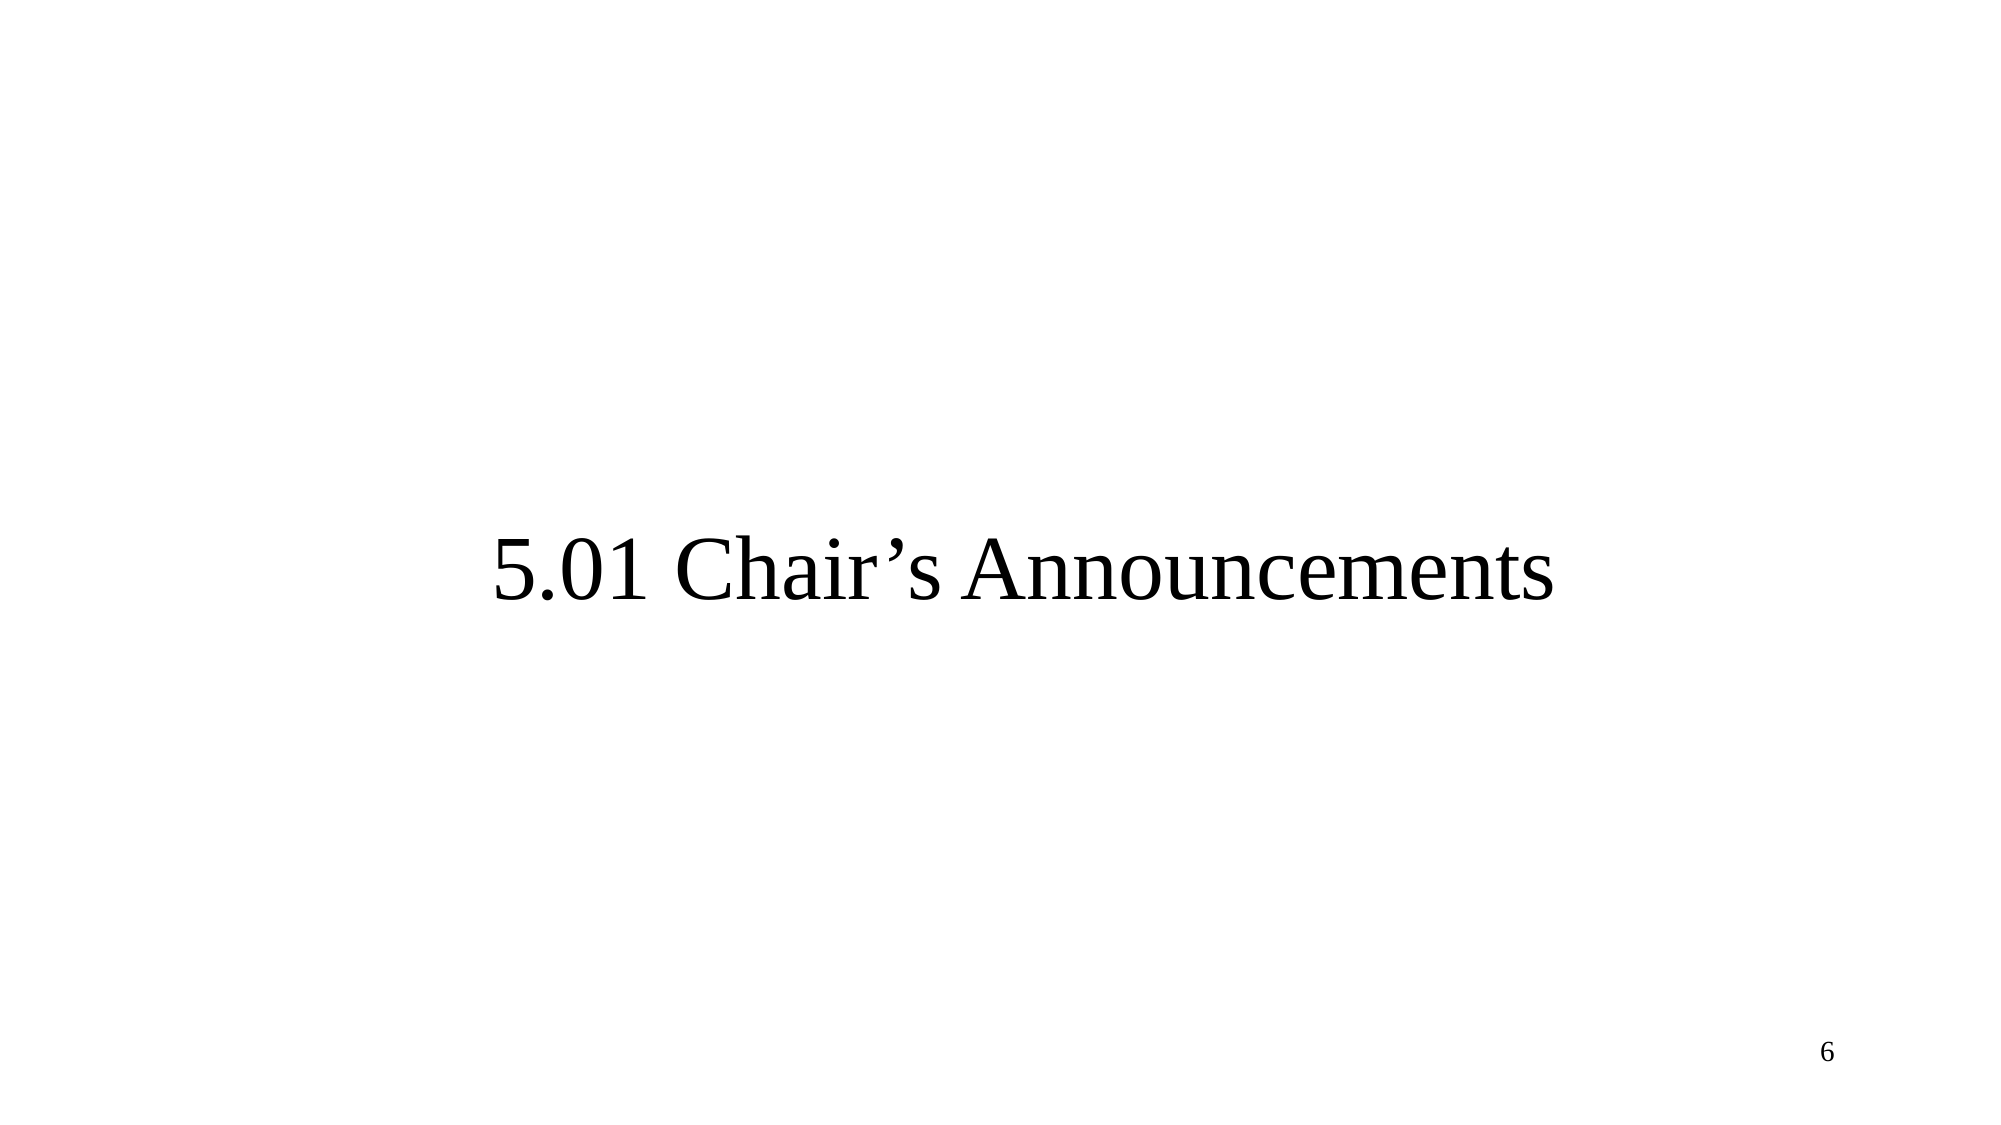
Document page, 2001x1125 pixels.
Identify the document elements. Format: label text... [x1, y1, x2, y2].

title 5.01 Chair’s Announcements [174, 468, 1876, 657]
slide_number 6 [1433, 1024, 1851, 1101]
